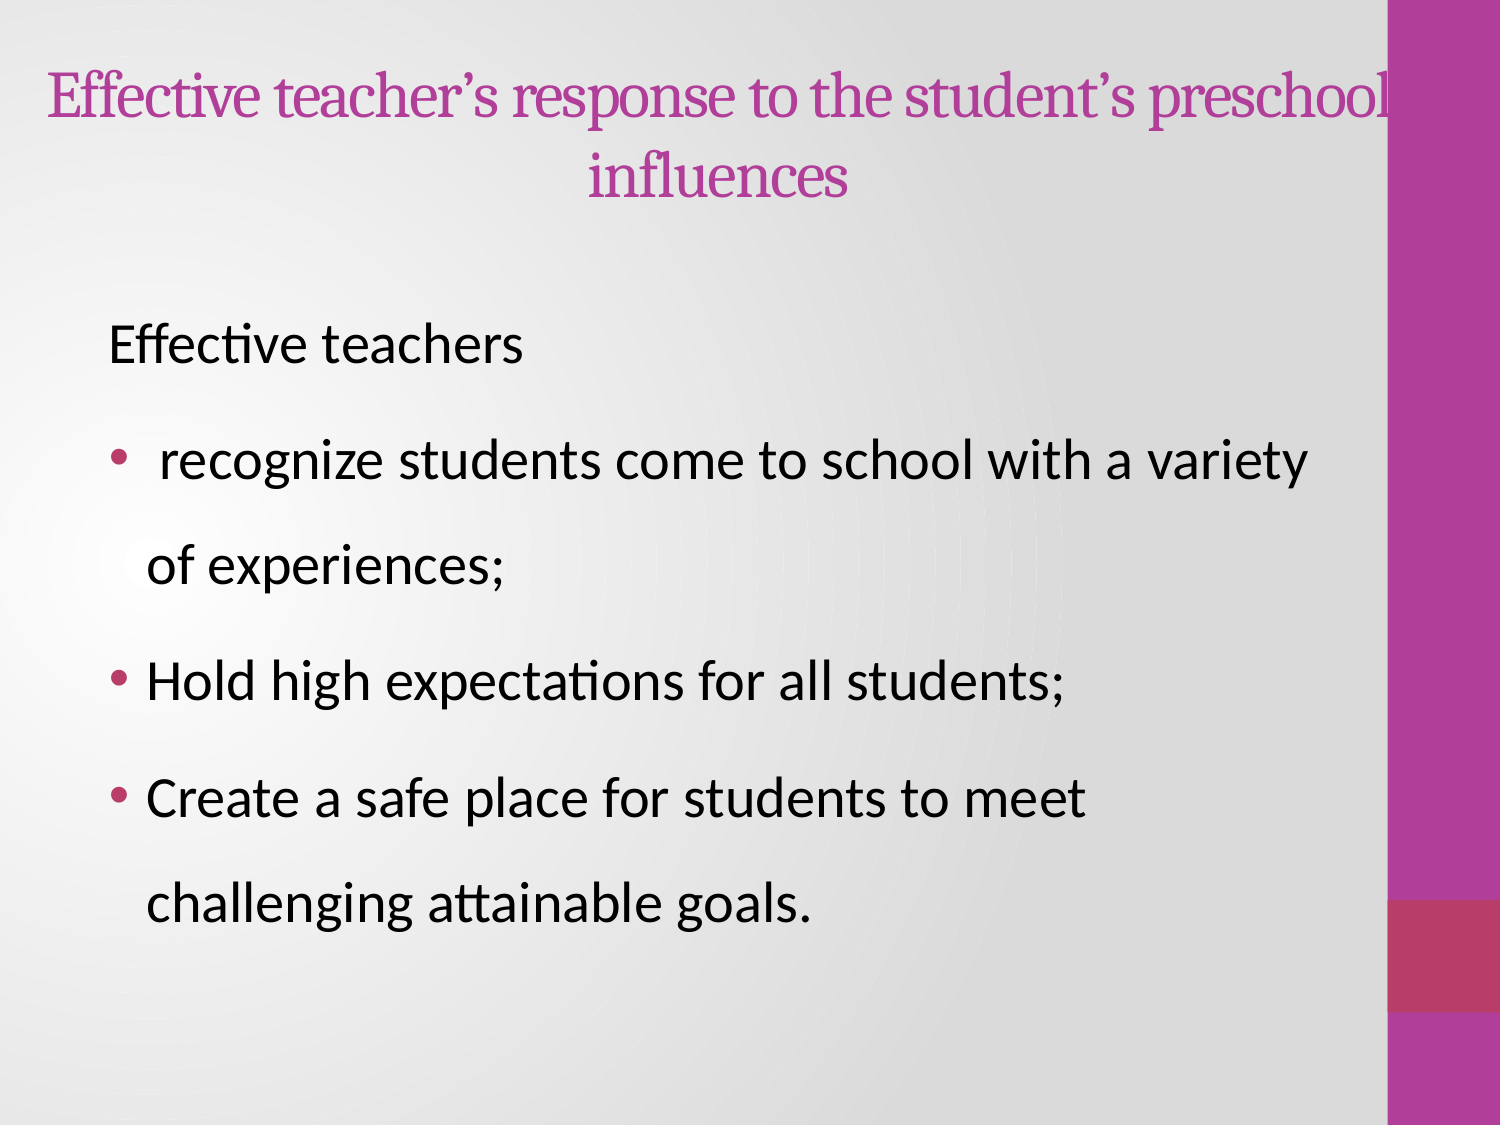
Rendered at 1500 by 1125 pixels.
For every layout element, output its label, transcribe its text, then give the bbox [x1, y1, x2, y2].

list Effective teachers recognize students come to school with a variety of experiences; Hold high expectations for all students; Create a safe place for students to meet challenging attainable goals. [75, 262, 1325, 1050]
title Effective teacher’s response to the student’s preschool influences [24, 37, 1413, 225]
